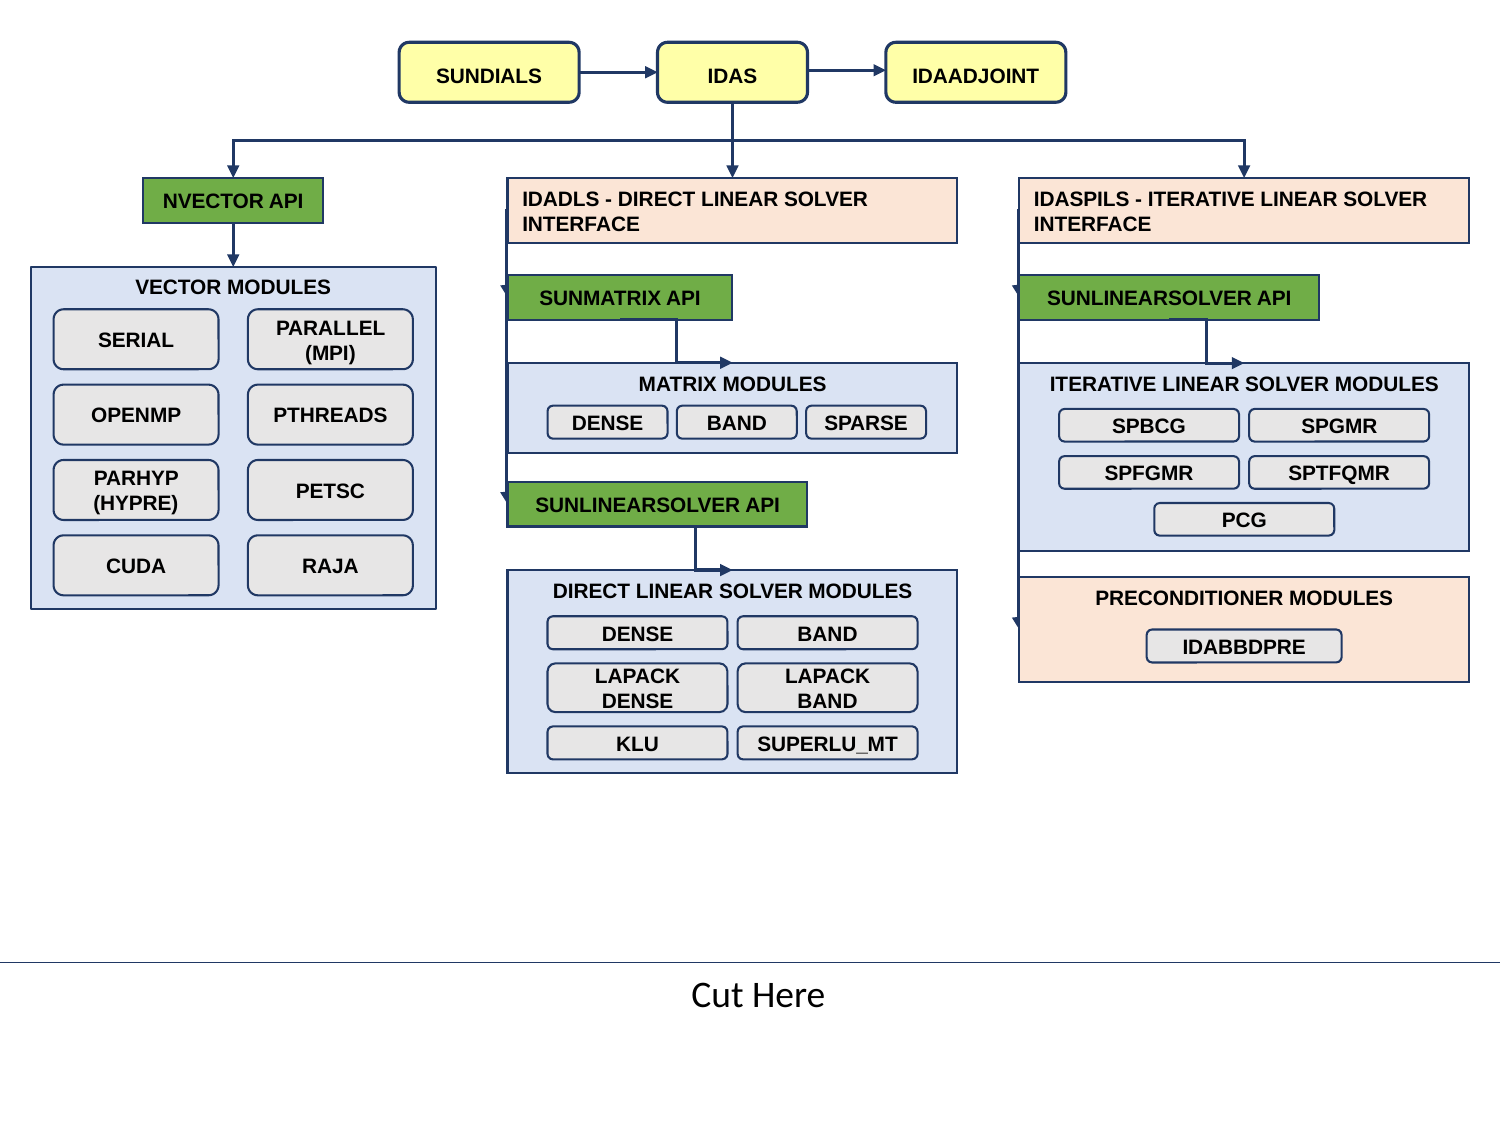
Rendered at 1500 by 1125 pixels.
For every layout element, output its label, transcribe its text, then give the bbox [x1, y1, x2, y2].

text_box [30, 177, 436, 610]
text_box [1019, 177, 1470, 682]
text_box IDAADJOINT [1027, 41, 1067, 104]
text_box SUNDIALS [398, 41, 445, 104]
text_box IDAS [656, 41, 809, 104]
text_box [507, 177, 958, 773]
text_box IDAADJOINT [884, 41, 950, 104]
text_box Cut Here [574, 963, 942, 1023]
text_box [950, 0, 1027, 396]
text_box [445, 0, 521, 390]
text_box SUNDIALS [521, 41, 581, 104]
